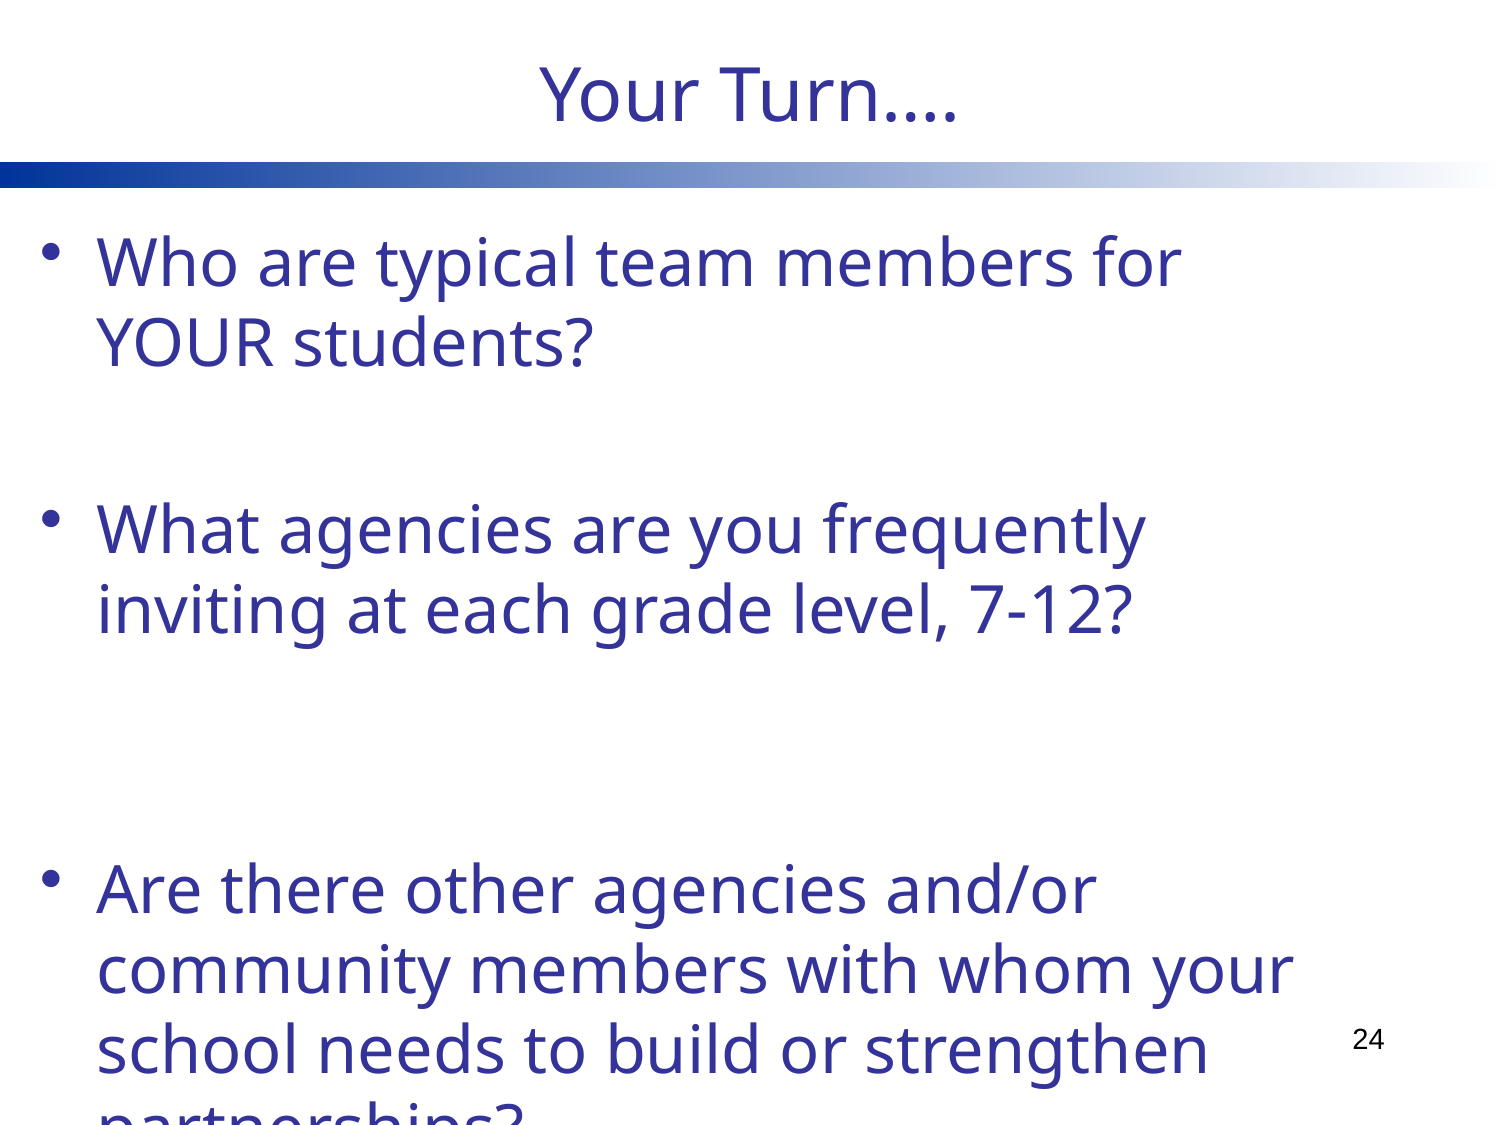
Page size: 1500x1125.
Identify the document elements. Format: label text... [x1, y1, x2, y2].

list Who are typical team members for YOUR students? What agencies are you frequently inviting at each grade level, 7-12? Are there other agencies and/or community members with whom your school needs to build or strengthen partnerships? [24, 212, 1388, 1013]
title Your Turn…. [75, 45, 1425, 138]
slide_number 24 [1324, 1012, 1401, 1091]
